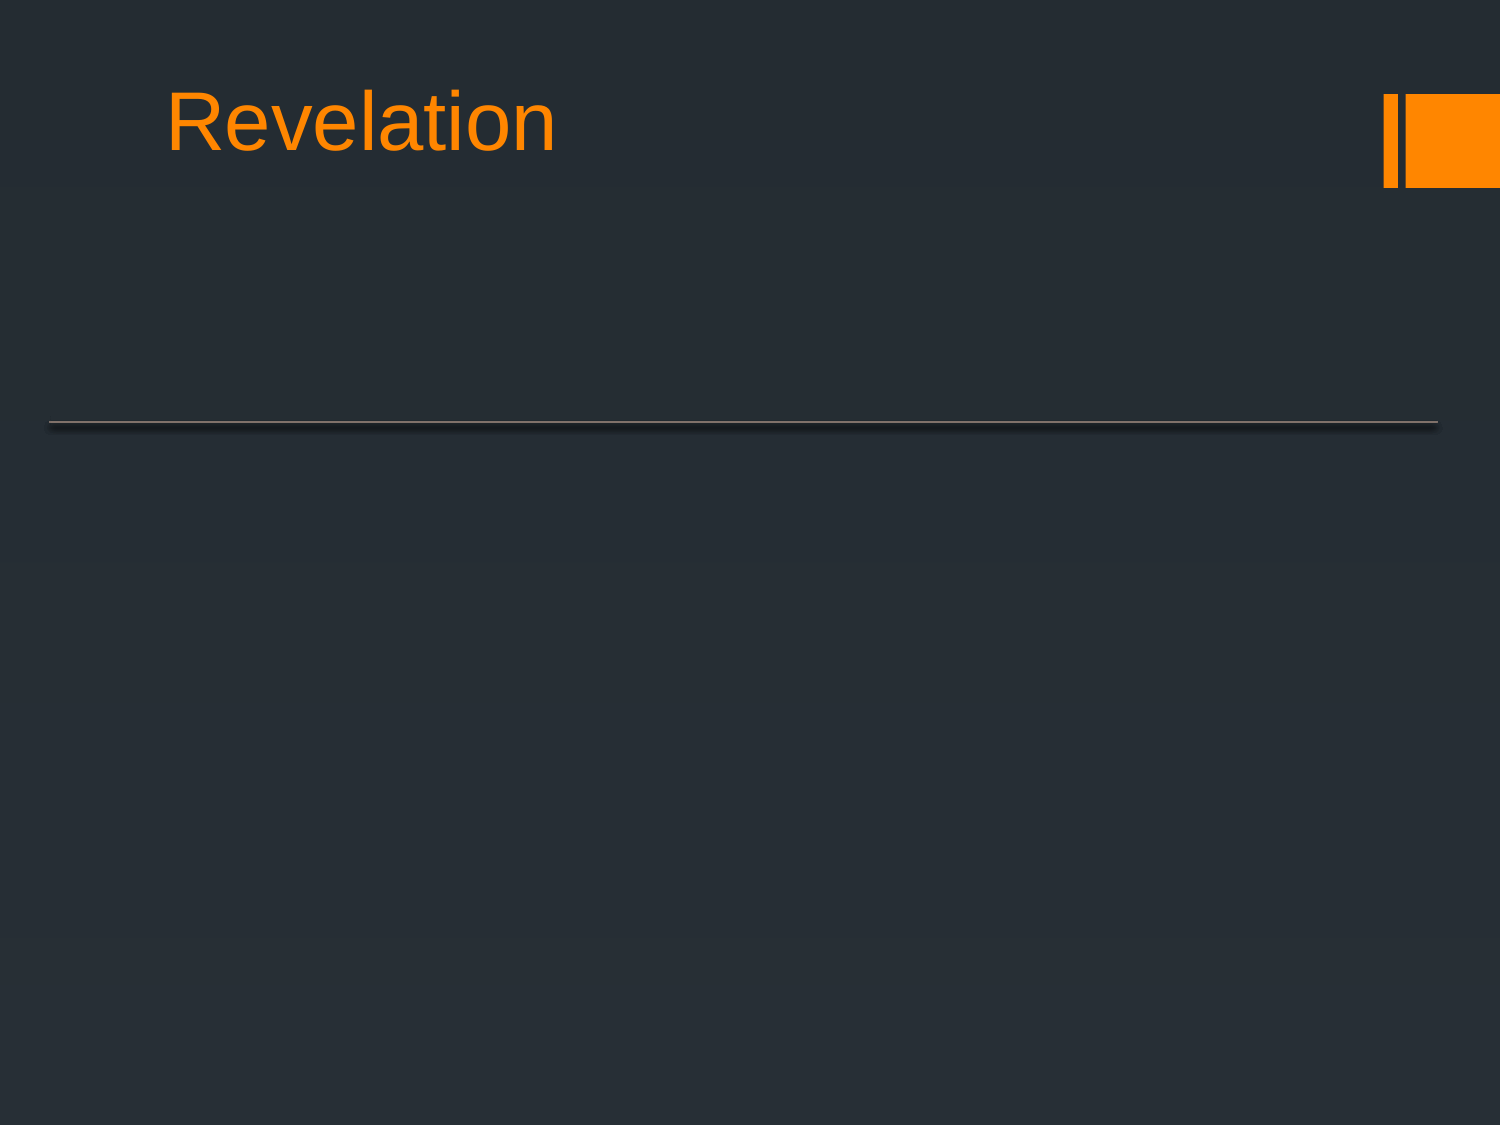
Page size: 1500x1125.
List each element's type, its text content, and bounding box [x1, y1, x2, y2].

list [49, 199, 1438, 1088]
title Revelation [150, 37, 1350, 175]
